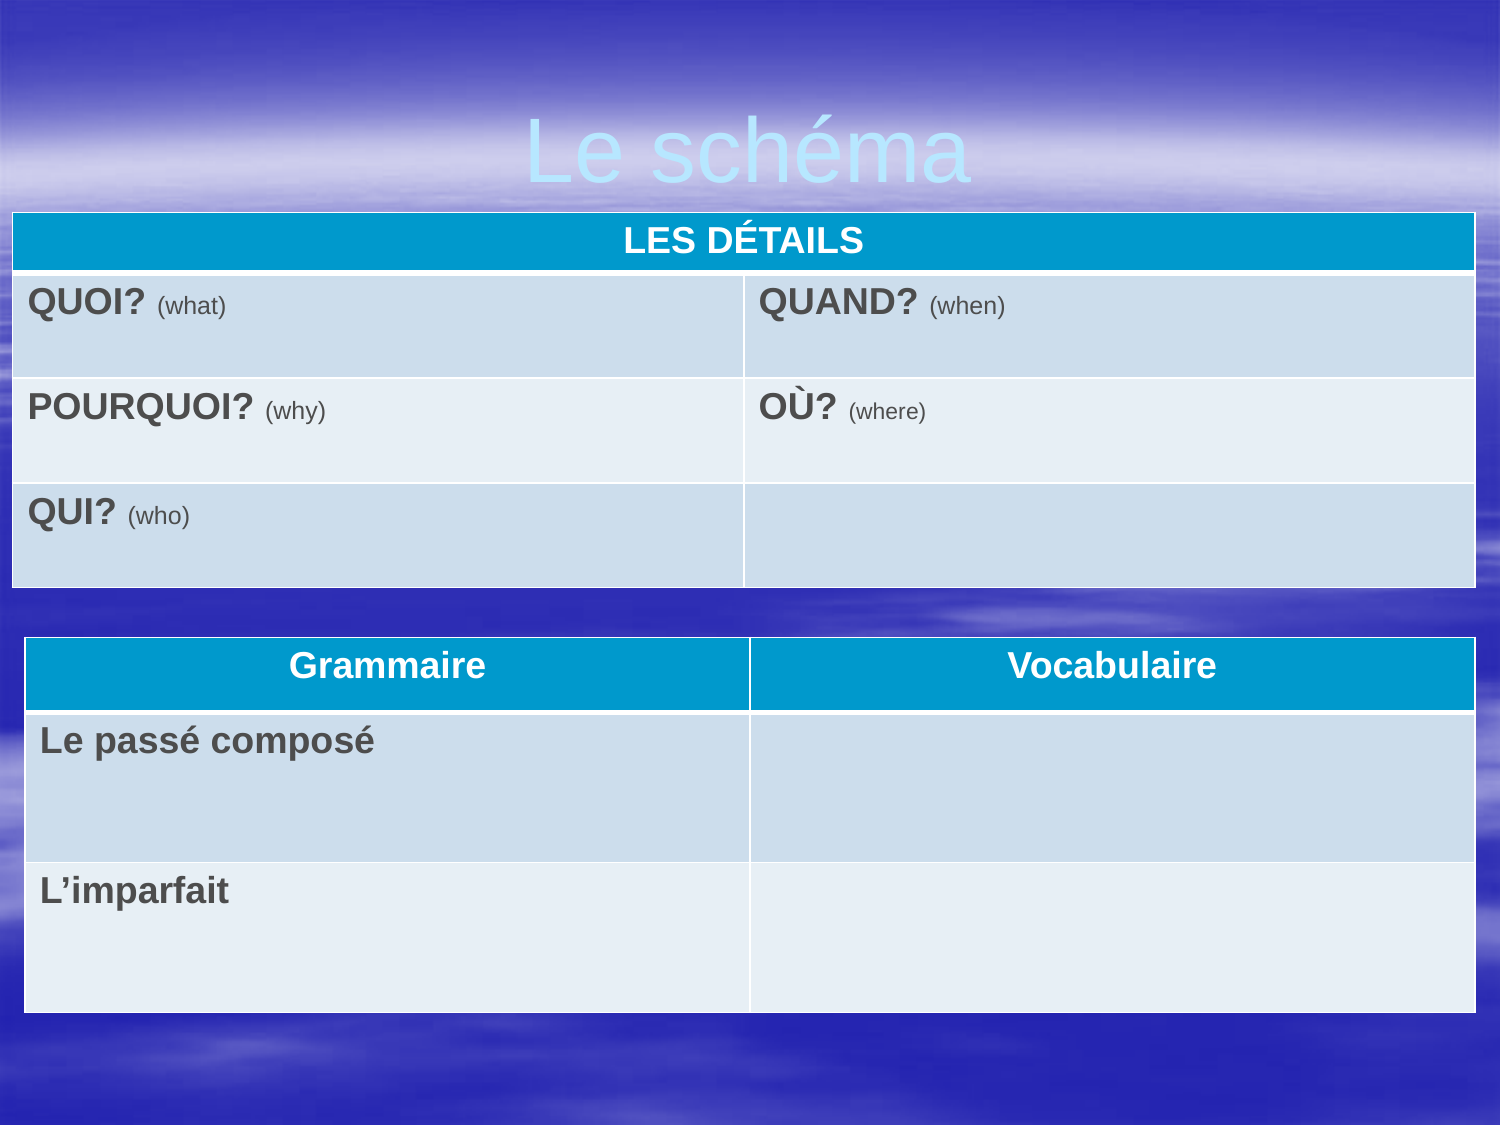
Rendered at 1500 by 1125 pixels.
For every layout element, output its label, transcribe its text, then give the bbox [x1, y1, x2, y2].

table_cell OÙ? (where) [745, 379, 1474, 482]
table_cell QUOI? (what) [13, 276, 743, 377]
table_cell QUAND? (when) [745, 276, 1474, 377]
table_header LES DÉTAILS [13, 213, 1474, 270]
table_cell [745, 484, 1474, 587]
table_header Grammaire [26, 638, 749, 710]
table_header Vocabulaire [751, 638, 1474, 710]
table_cell QUI? (who) [13, 484, 743, 587]
table_cell Le passé composé [26, 715, 749, 862]
table_cell [751, 715, 1474, 862]
table_cell [751, 863, 1474, 1012]
table_cell POURQUOI? (why) [13, 379, 743, 482]
title Le schéma [49, 37, 1446, 212]
table_cell L’imparfait [26, 863, 749, 1012]
